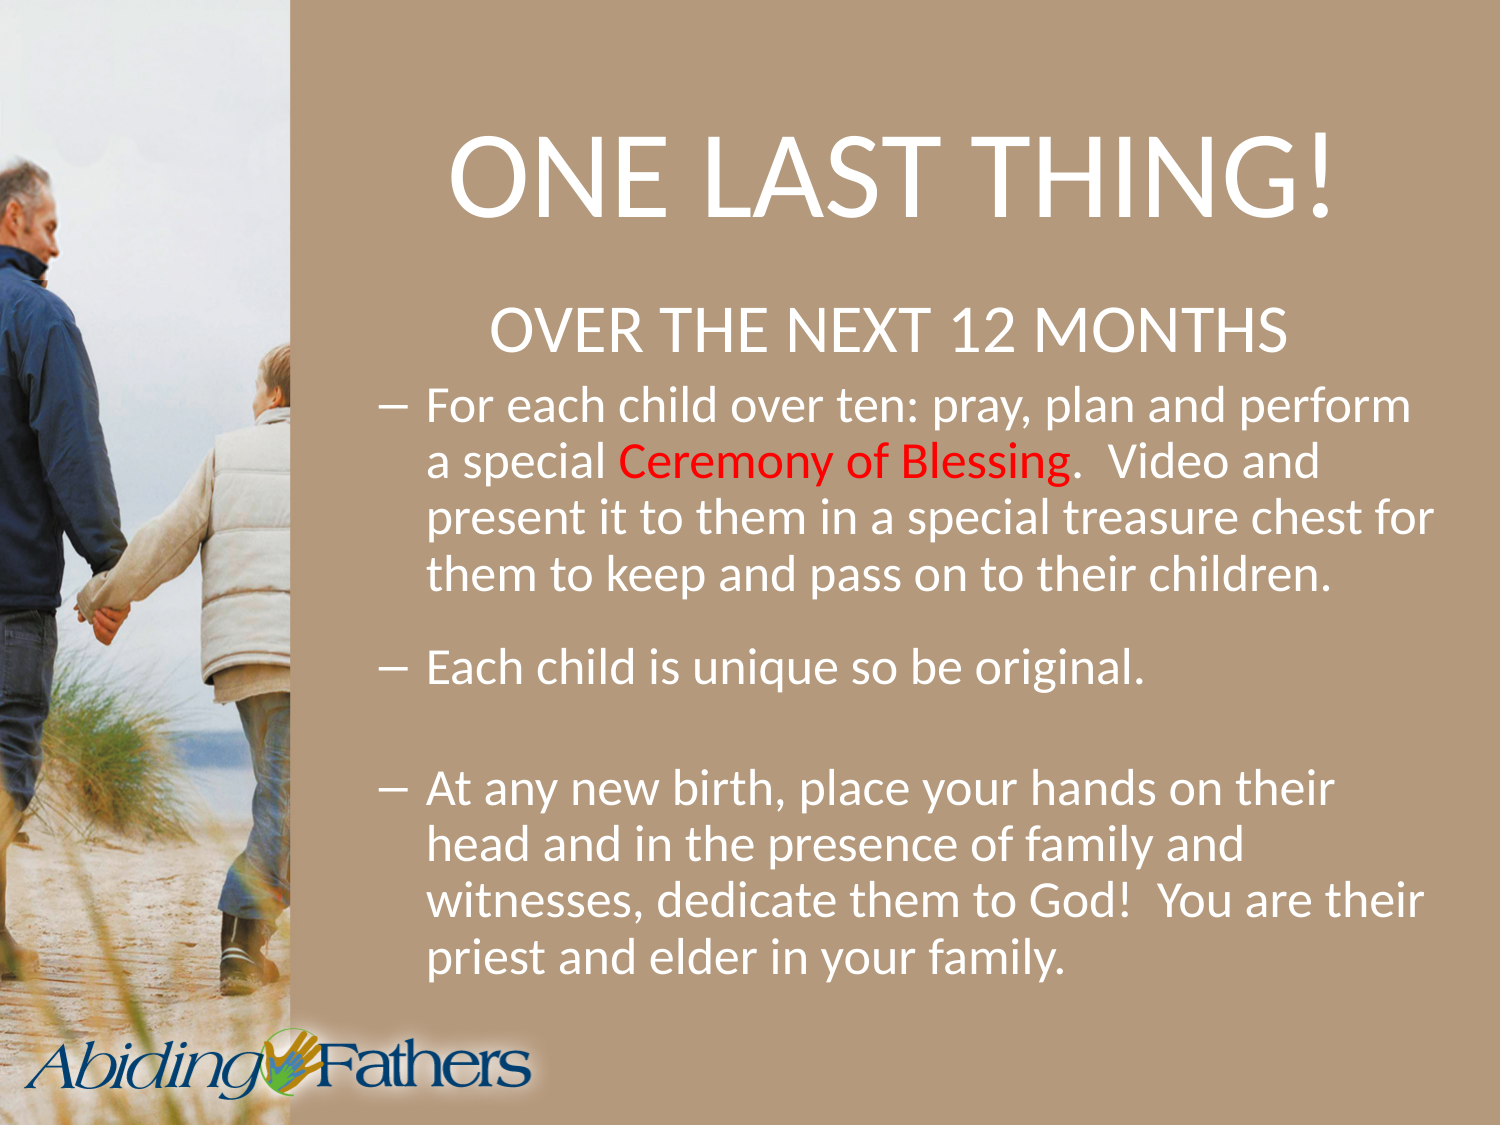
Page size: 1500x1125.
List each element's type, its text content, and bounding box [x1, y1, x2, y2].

title ONE LAST THING! [288, 73, 1500, 262]
picture [0, 0, 1500, 1125]
list OVER THE NEXT 12 MONTHS For each child over ten: pray, plan and perform a special Ceremony of Blessing. Video and present it to them in a special treasure chest for them to keep and pass on to their children. Each child is unique so be original. At any new birth, place your hands on their head and in the presence of family and witnesses, dedicate them to God! You are their priest and elder in your family. [288, 285, 1459, 1029]
